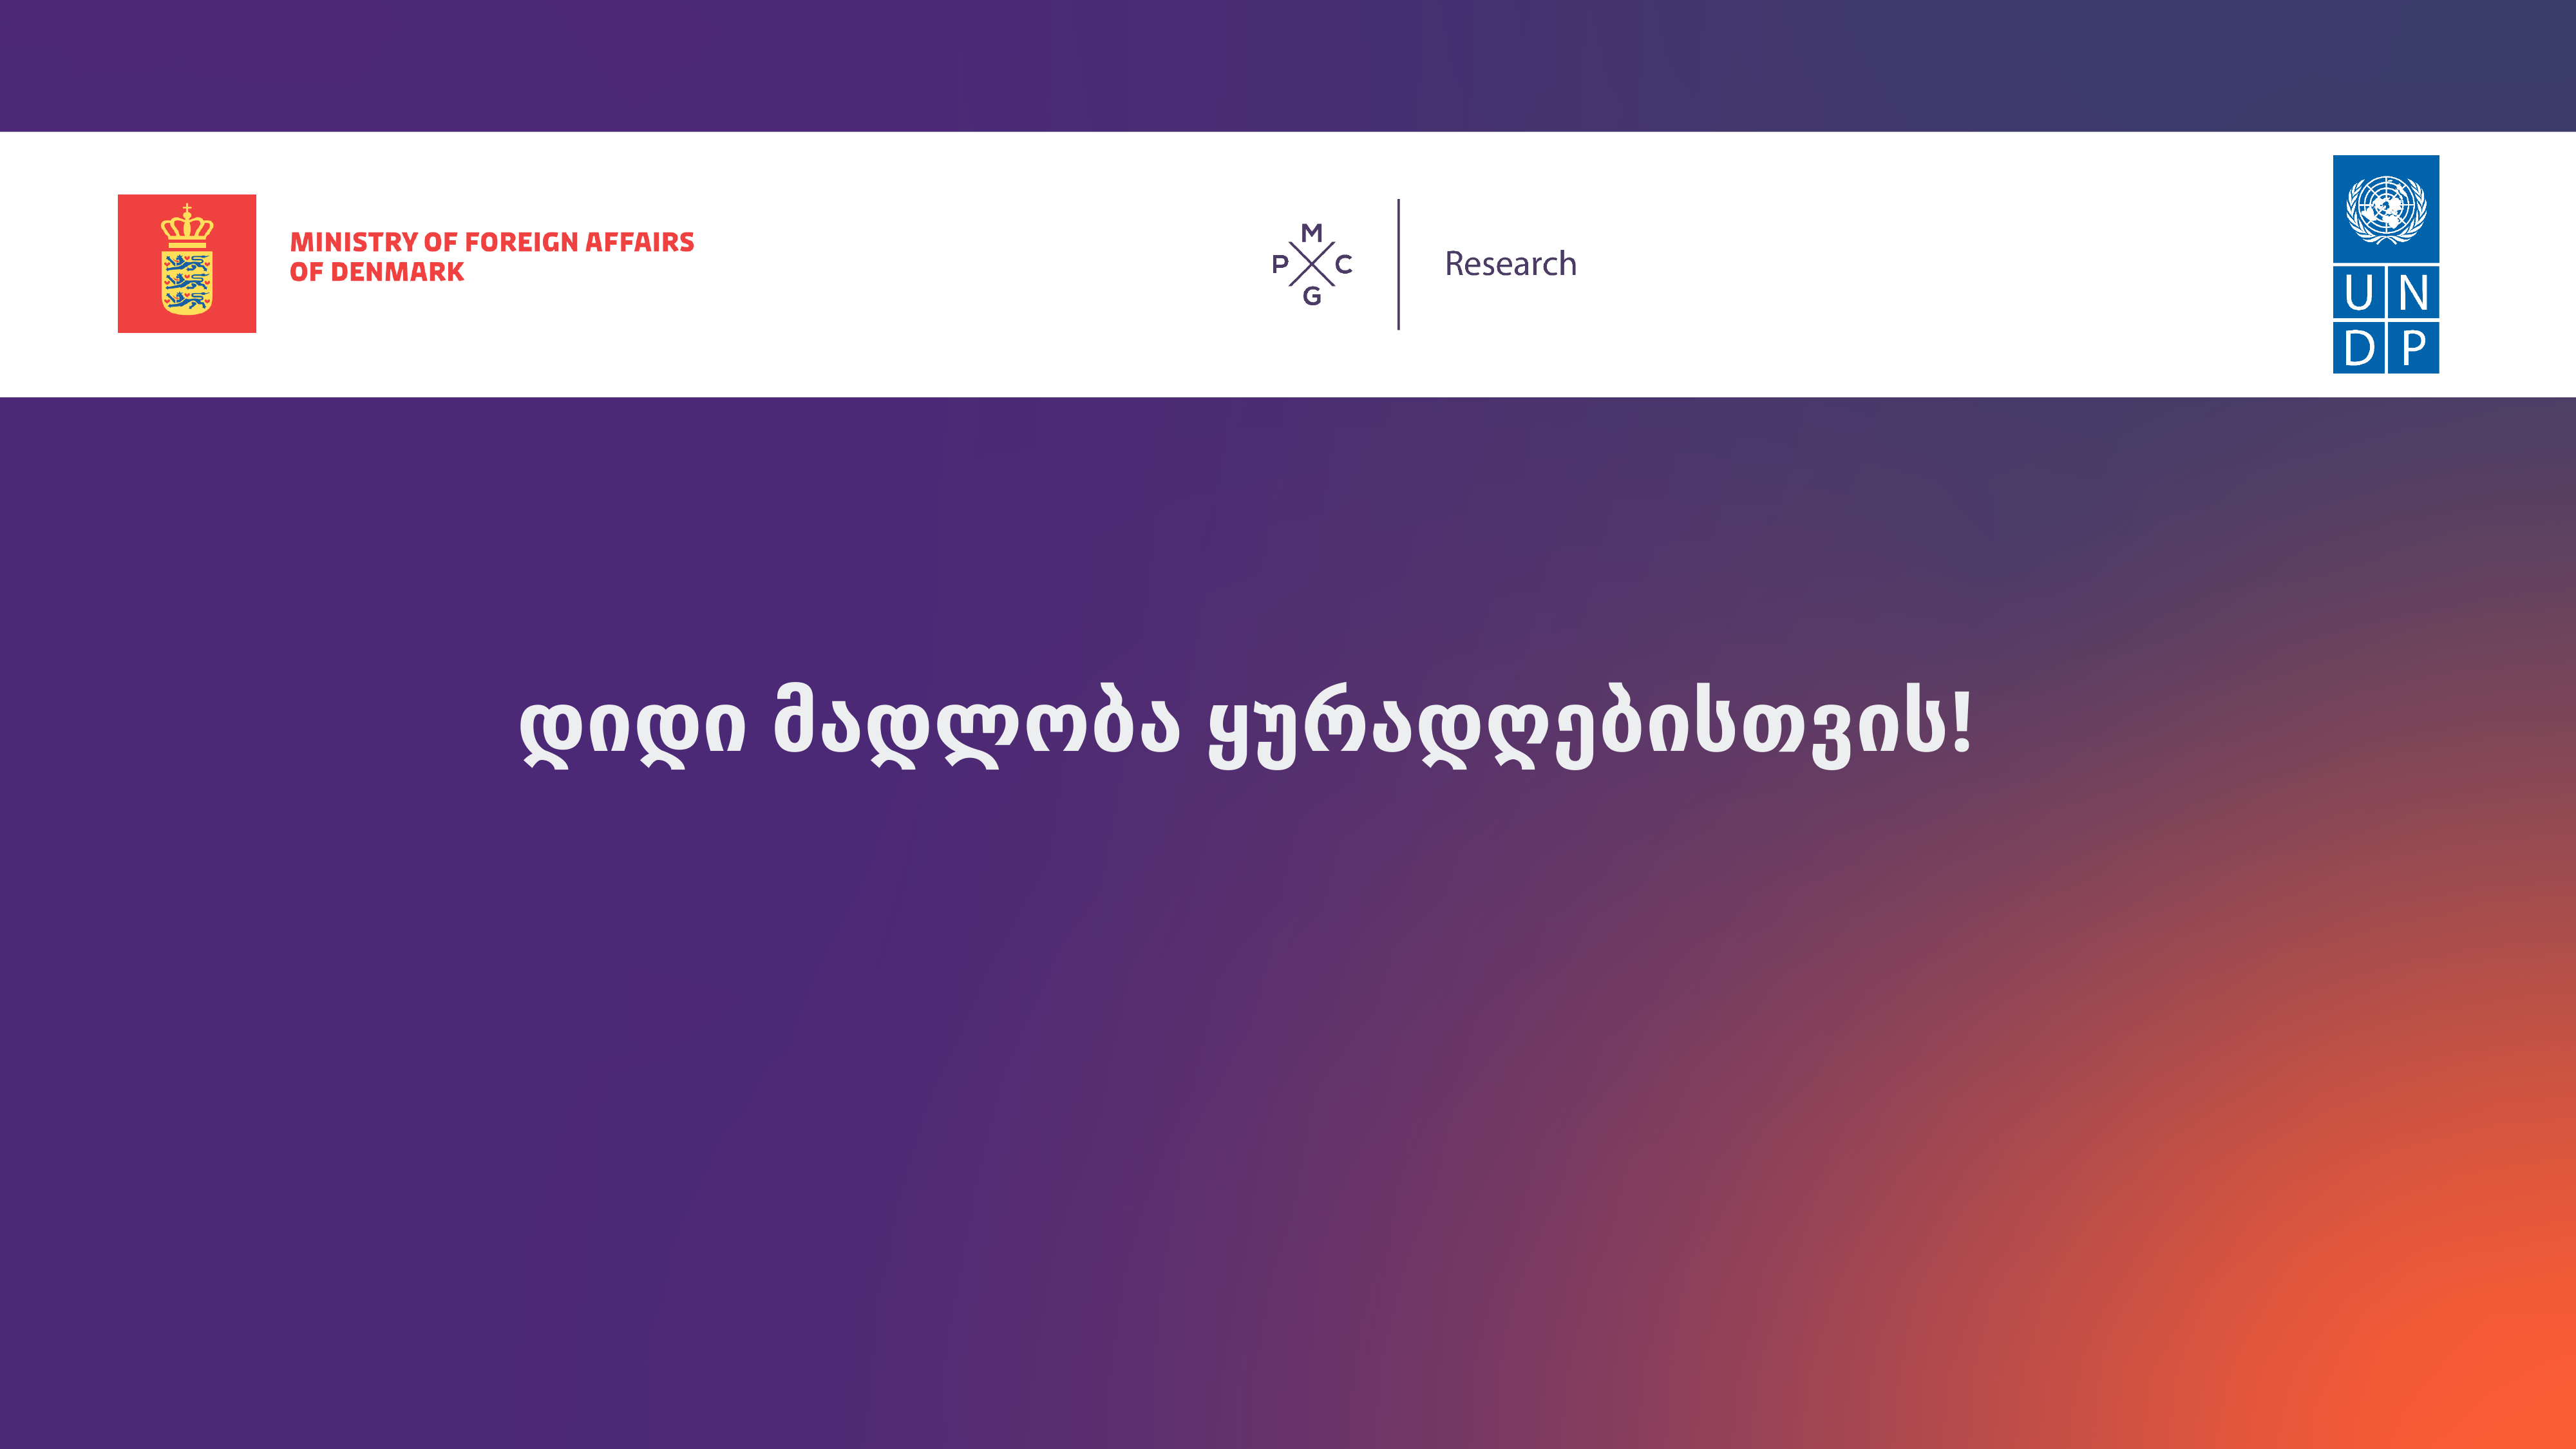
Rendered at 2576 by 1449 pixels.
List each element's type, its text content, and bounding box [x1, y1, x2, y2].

picture [0, 0, 2576, 131]
text_box დიდი მადლობა ყურადღებისთვის! [426, 662, 2065, 1016]
picture [2333, 155, 2439, 374]
text_box [0, 131, 2576, 397]
picture [1221, 171, 1637, 359]
picture [118, 194, 734, 333]
picture [0, 397, 2576, 1449]
